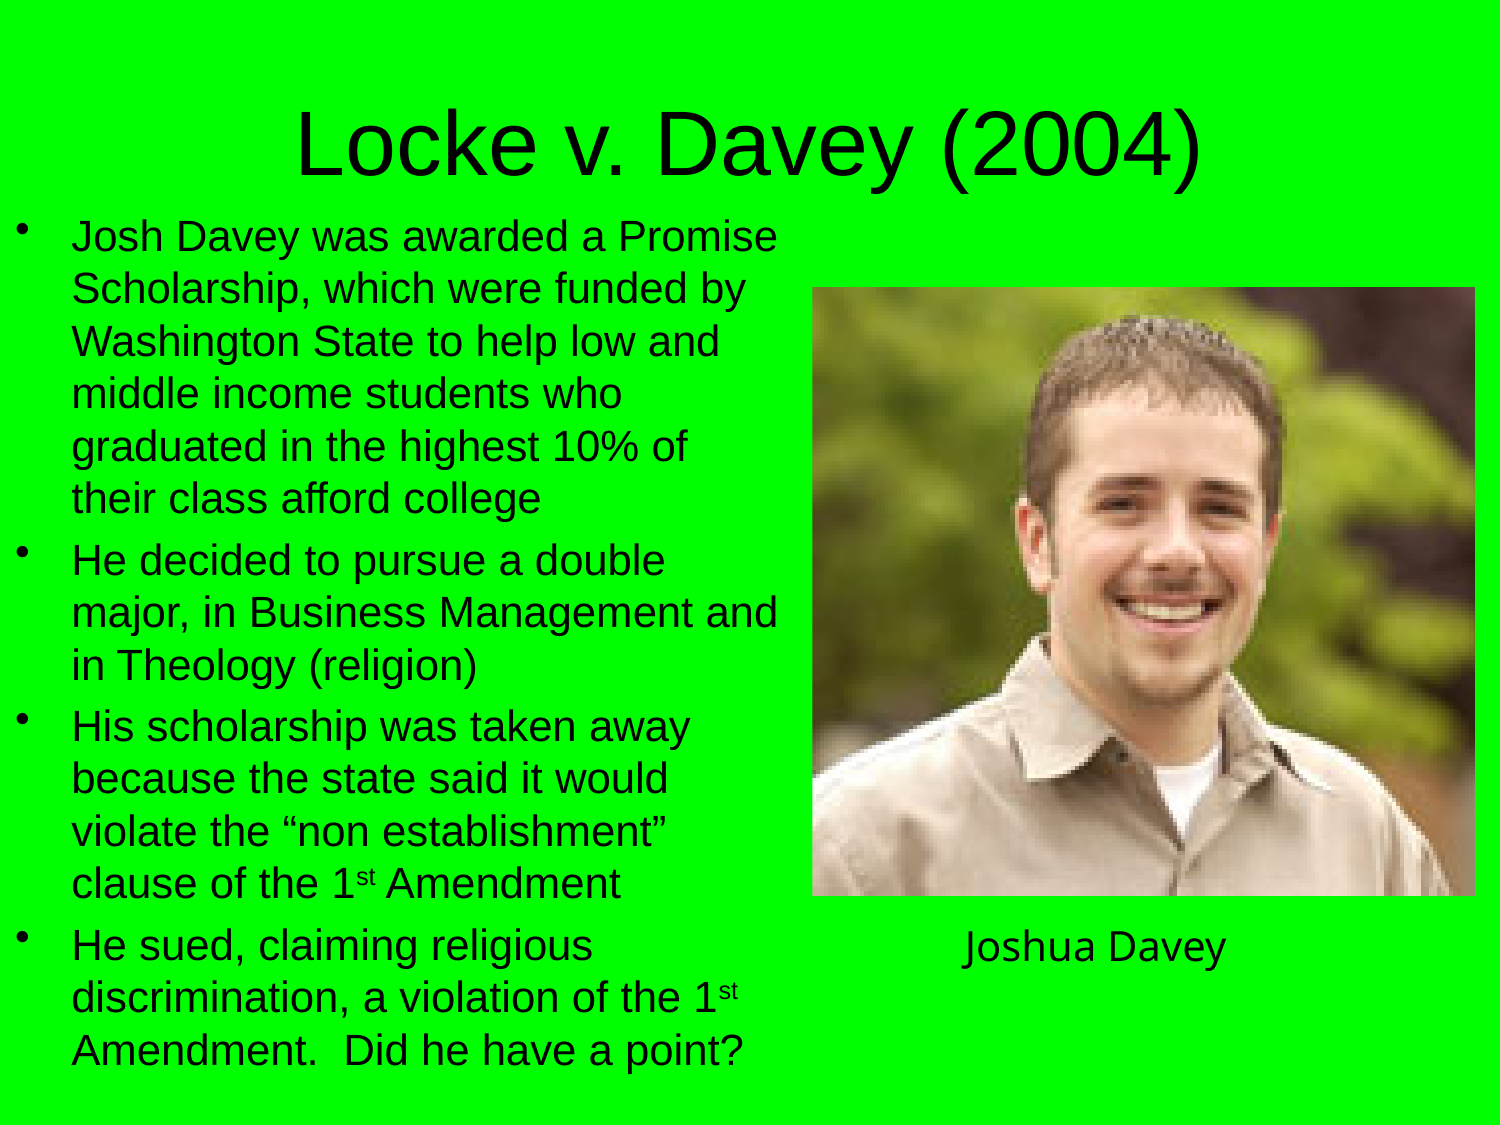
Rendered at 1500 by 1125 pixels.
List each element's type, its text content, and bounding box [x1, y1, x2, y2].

title Locke v. Davey (2004) [75, 45, 1425, 233]
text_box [812, 287, 1476, 897]
text_box Joshua Davey [949, 912, 1400, 978]
list Josh Davey was awarded a Promise Scholarship, which were funded by Washington State to help low and middle income students who graduated in the highest 10% of their class afford college He decided to pursue a double major, in Business Management and in Theology (religion) His scholarship was taken away because the state said it would violate the “non establishment” clause of the 1st Amendment He sued, claiming religious discrimination, a violation of the 1st Amendment. Did he have a point? [0, 200, 800, 1063]
